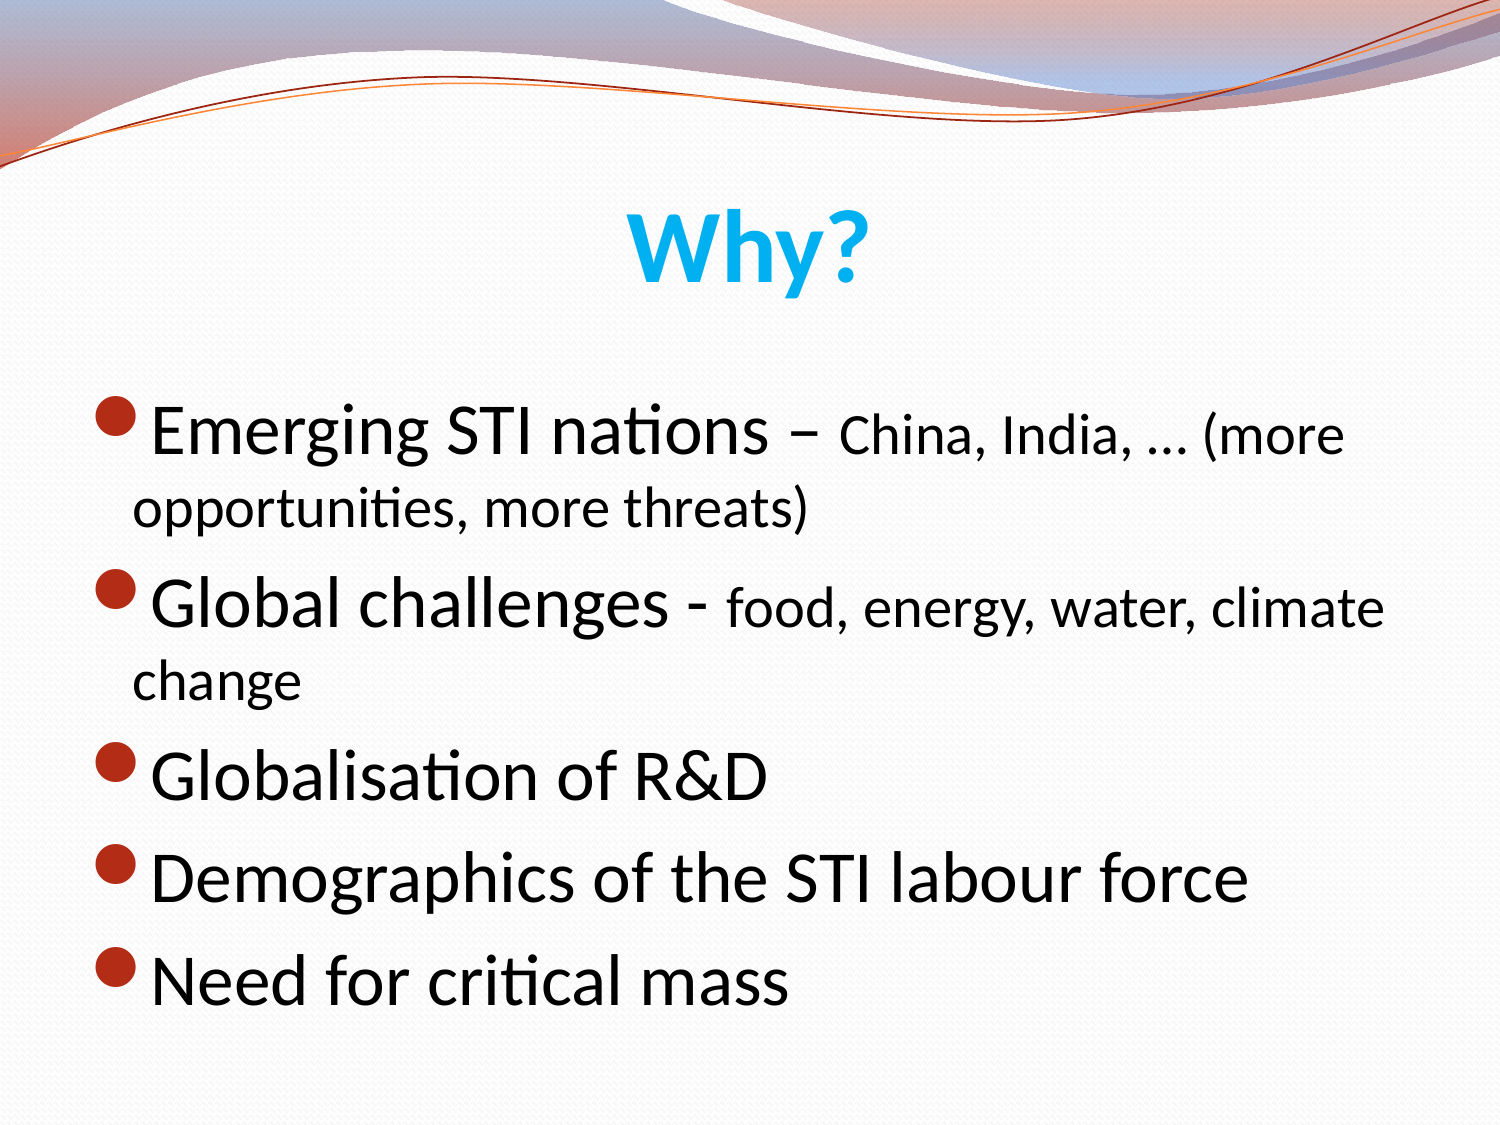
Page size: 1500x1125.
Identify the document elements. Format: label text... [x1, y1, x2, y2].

list Emerging STI nations – China, India, … (more opportunities, more threats) Global challenges - food, energy, water, climate change Globalisation of R&D Demographics of the STI labour force Need for critical mass [75, 373, 1425, 1038]
title Why? [75, 115, 1425, 303]
